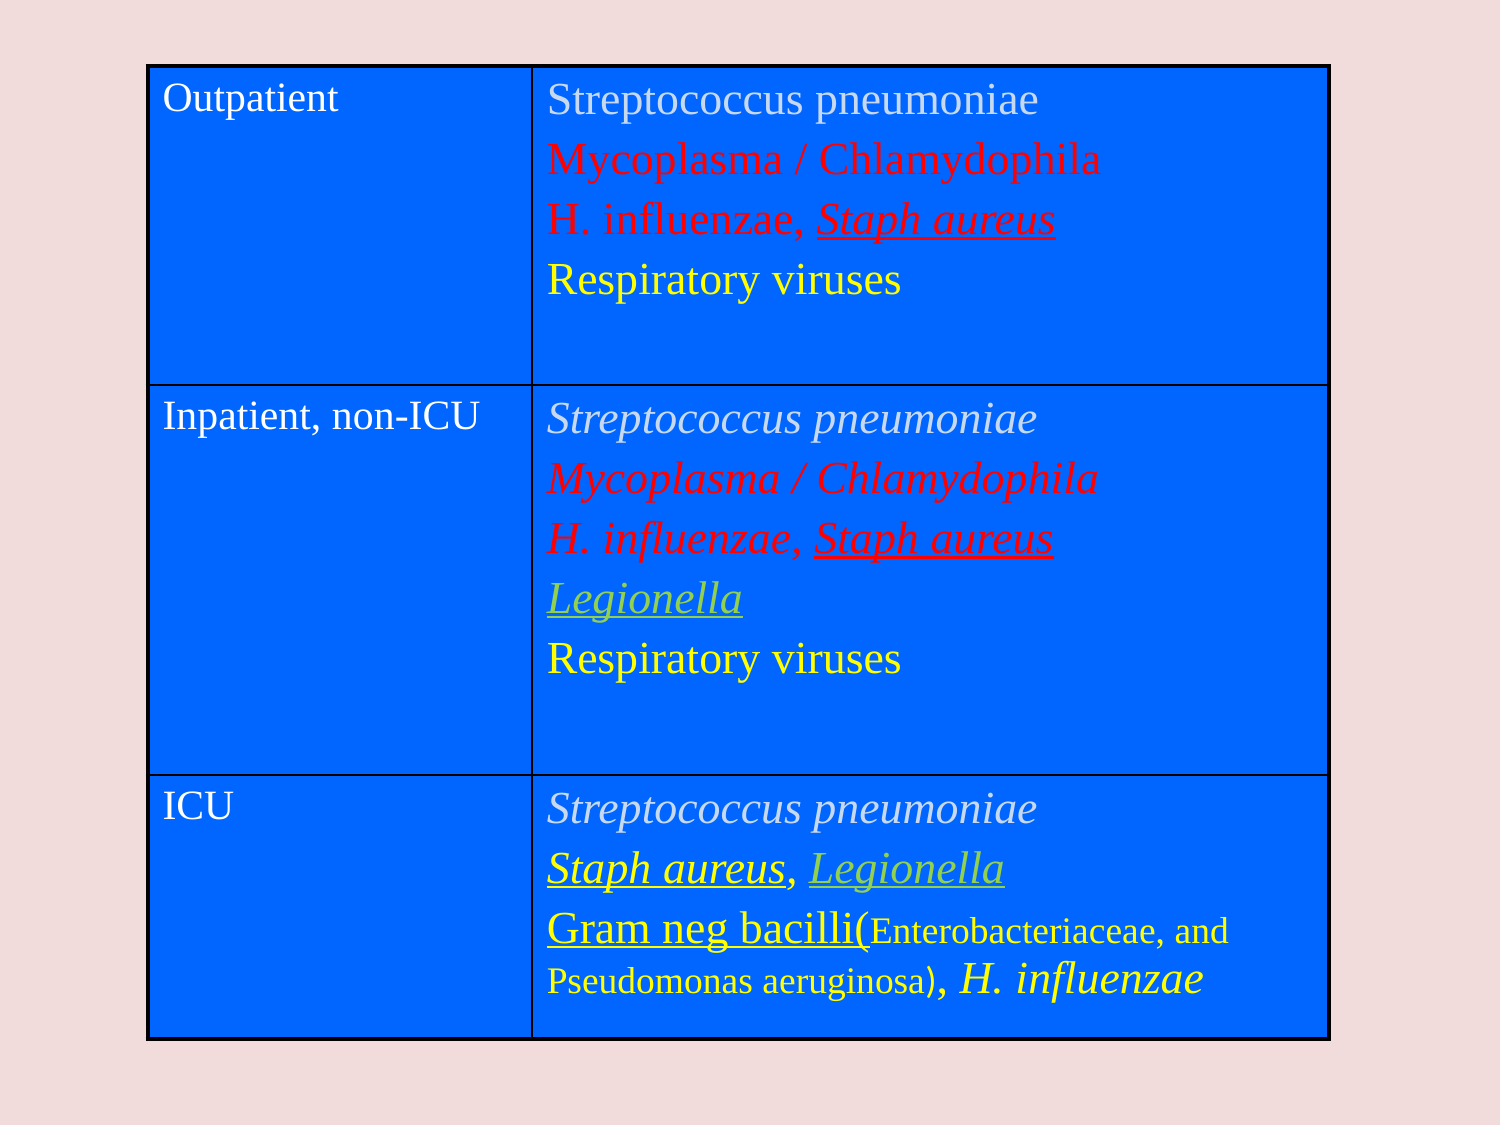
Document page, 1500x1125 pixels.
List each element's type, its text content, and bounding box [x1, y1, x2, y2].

table_cell Streptococcus pneumoniae Staph aureus, Legionella Gram neg bacilli(Enterobacteriaceae, and Pseudomonas aeruginosa), H. influenzae [533, 776, 1327, 1037]
table_header Outpatient [150, 68, 531, 384]
table_cell Streptococcus pneumoniae Mycoplasma / Chlamydophila H. influenzae, Staph aureus Legionella Respiratory viruses [533, 386, 1327, 774]
table_cell ICU [150, 776, 531, 1037]
table_header Streptococcus pneumoniae Mycoplasma / Chlamydophila H. influenzae, Staph aureus Respiratory viruses [533, 68, 1327, 384]
table_cell Inpatient, non-ICU [150, 386, 531, 774]
